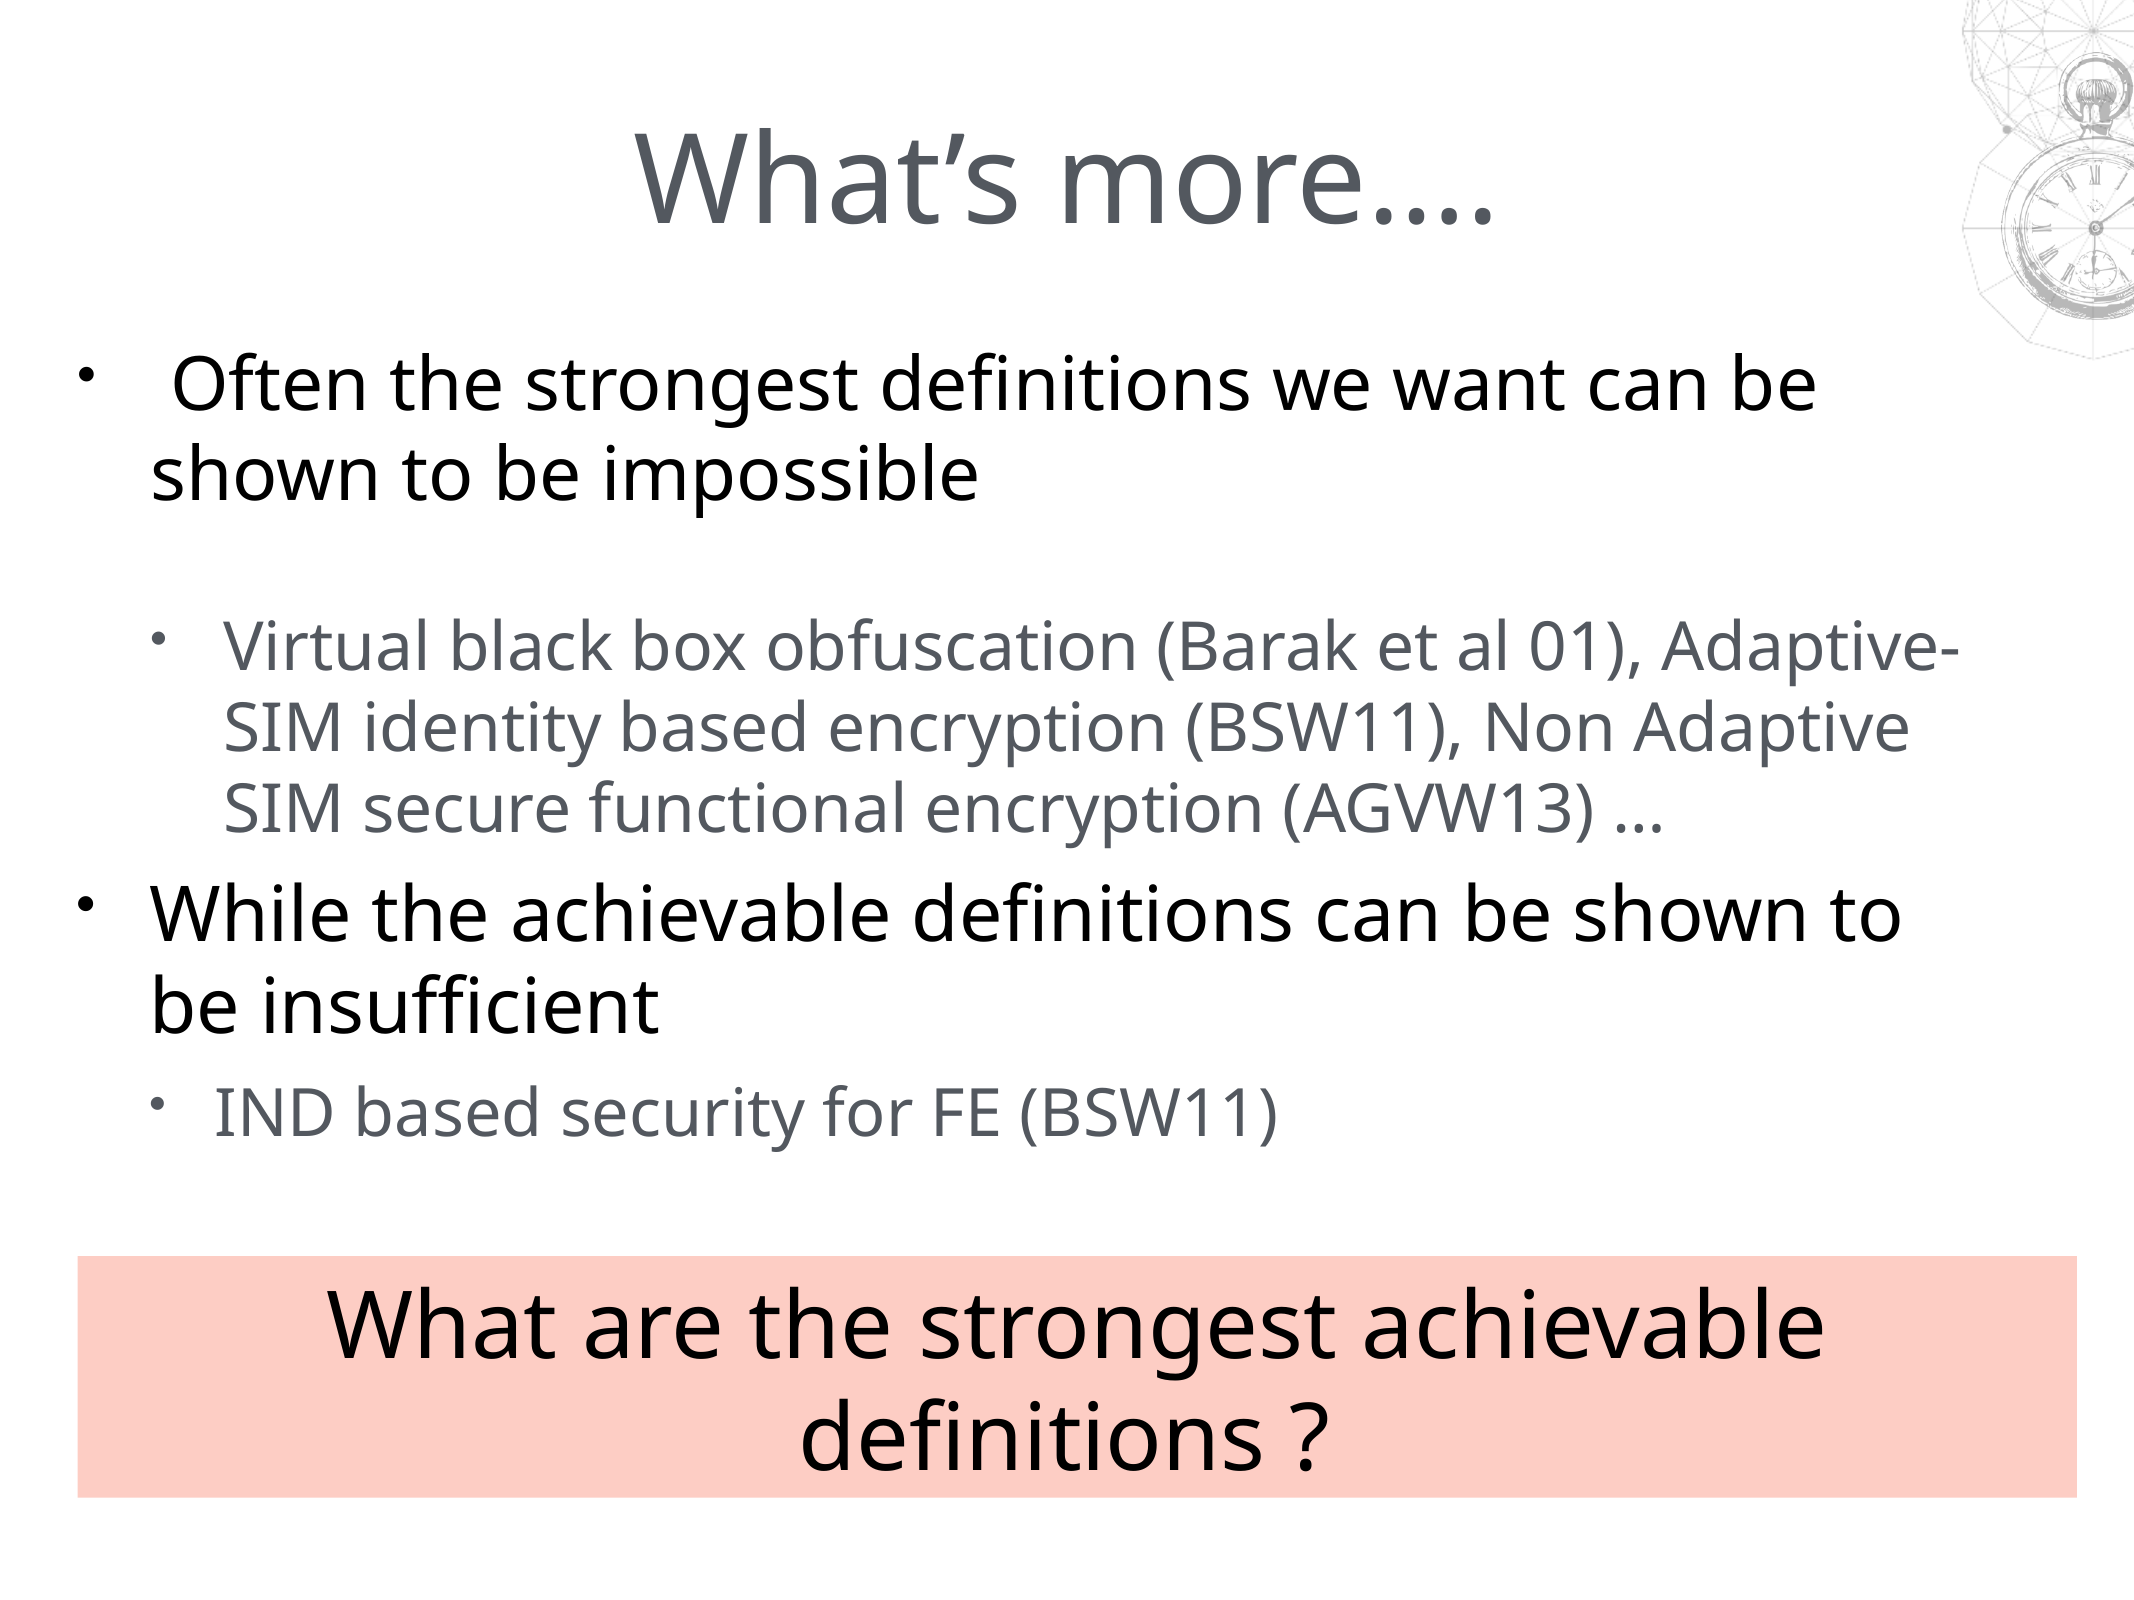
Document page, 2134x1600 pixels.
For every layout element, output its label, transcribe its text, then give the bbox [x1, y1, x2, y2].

list Often the strongest definitions we want can be shown to be impossible Virtual black box obfuscation (Barak et al 01), Adaptive-SIM identity based encryption (BSW11), Non Adaptive SIM secure functional encryption (AGVW13) … [77, 335, 2037, 897]
text_box While the achievable definitions can be shown to be insufficient IND based security for FE (BSW11) [0, 855, 1978, 1249]
title What’s more…. [155, 0, 1978, 335]
text_box What are the strongest achievable definitions ? [77, 1256, 2077, 1498]
